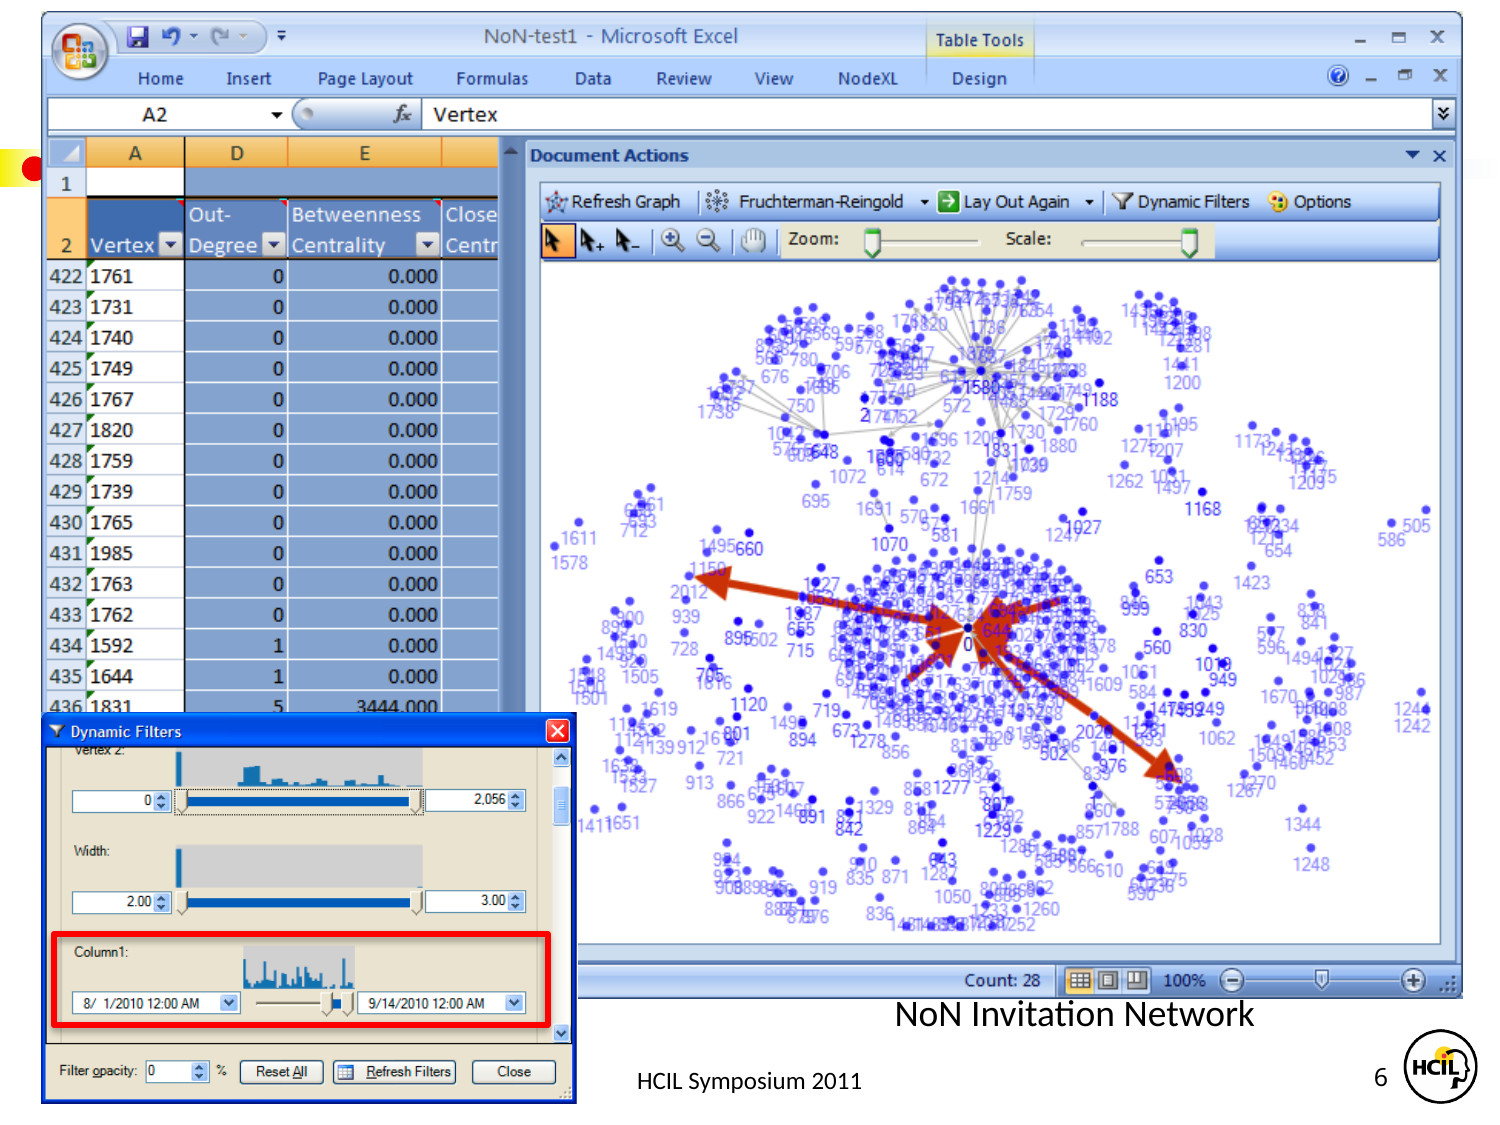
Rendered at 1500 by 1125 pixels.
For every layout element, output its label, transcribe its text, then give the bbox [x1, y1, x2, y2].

picture [41, 11, 1463, 1104]
text_box NoN Invitation Network [879, 1006, 1271, 1042]
footer HCIL Symposium 2011 [582, 1042, 988, 1103]
slide_number 5 [1074, 1042, 1404, 1103]
picture [1403, 1029, 1478, 1104]
